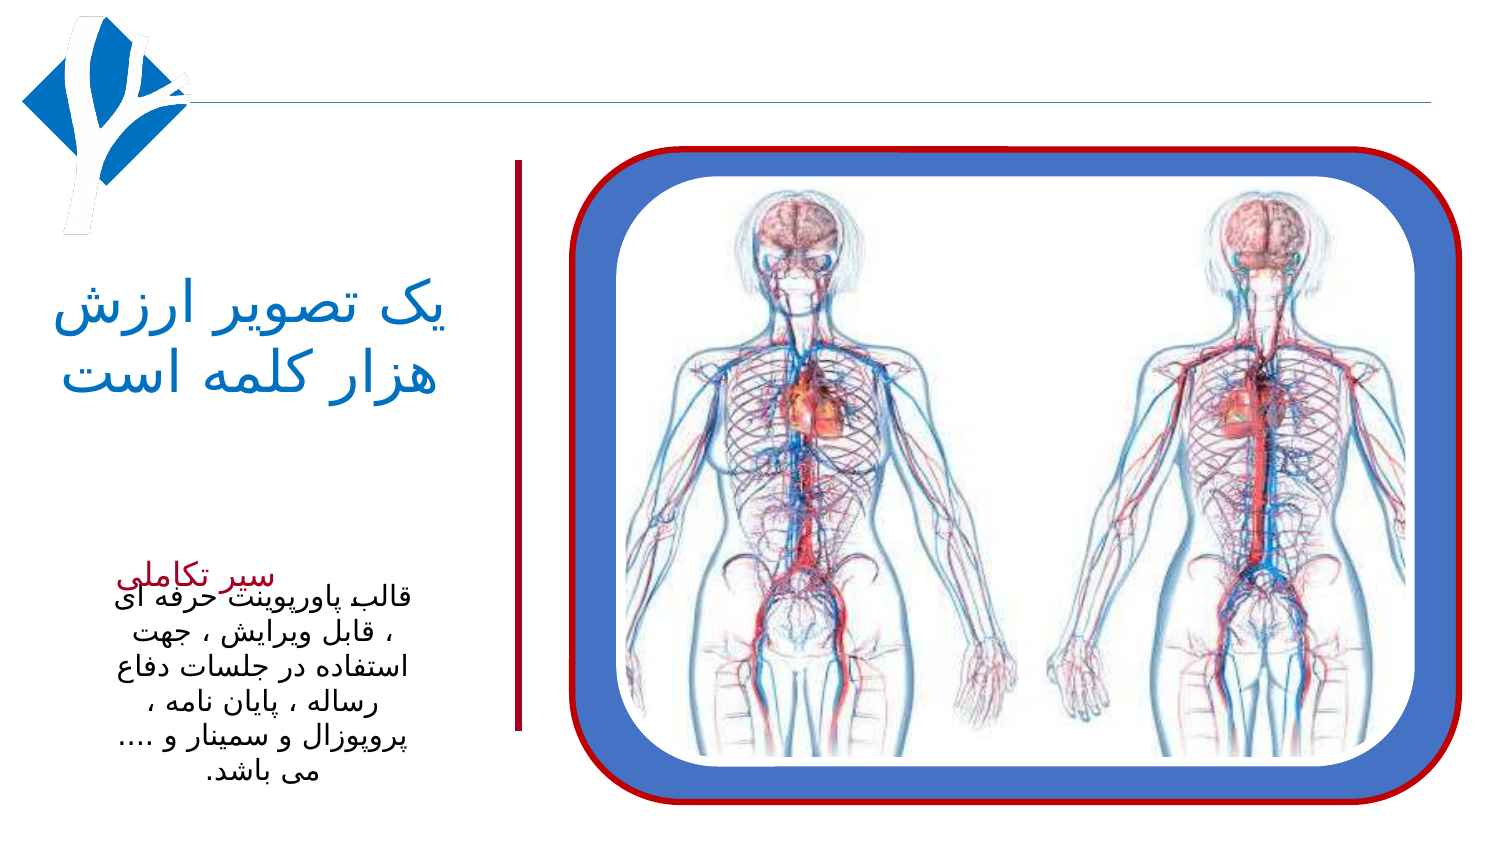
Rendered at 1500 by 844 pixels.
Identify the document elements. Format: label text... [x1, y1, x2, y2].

title یک تصویر ارزش هزار کلمه است [0, 248, 500, 567]
text_box [20, 58, 63, 144]
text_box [580, 403, 816, 663]
picture [63, 16, 191, 235]
text_box [571, 148, 1460, 804]
text_box [619, 180, 1412, 763]
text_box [1188, 389, 1424, 649]
text_box قالب پاورپوينت حرفه ای ، قابل ویرایش ، جهت استفاده در جلسات دفاع رساله ، پایان نامه ، پروپوزال و سمینار و .... می باشد. [95, 616, 430, 802]
text_box سیر تکاملی [0, 537, 462, 586]
